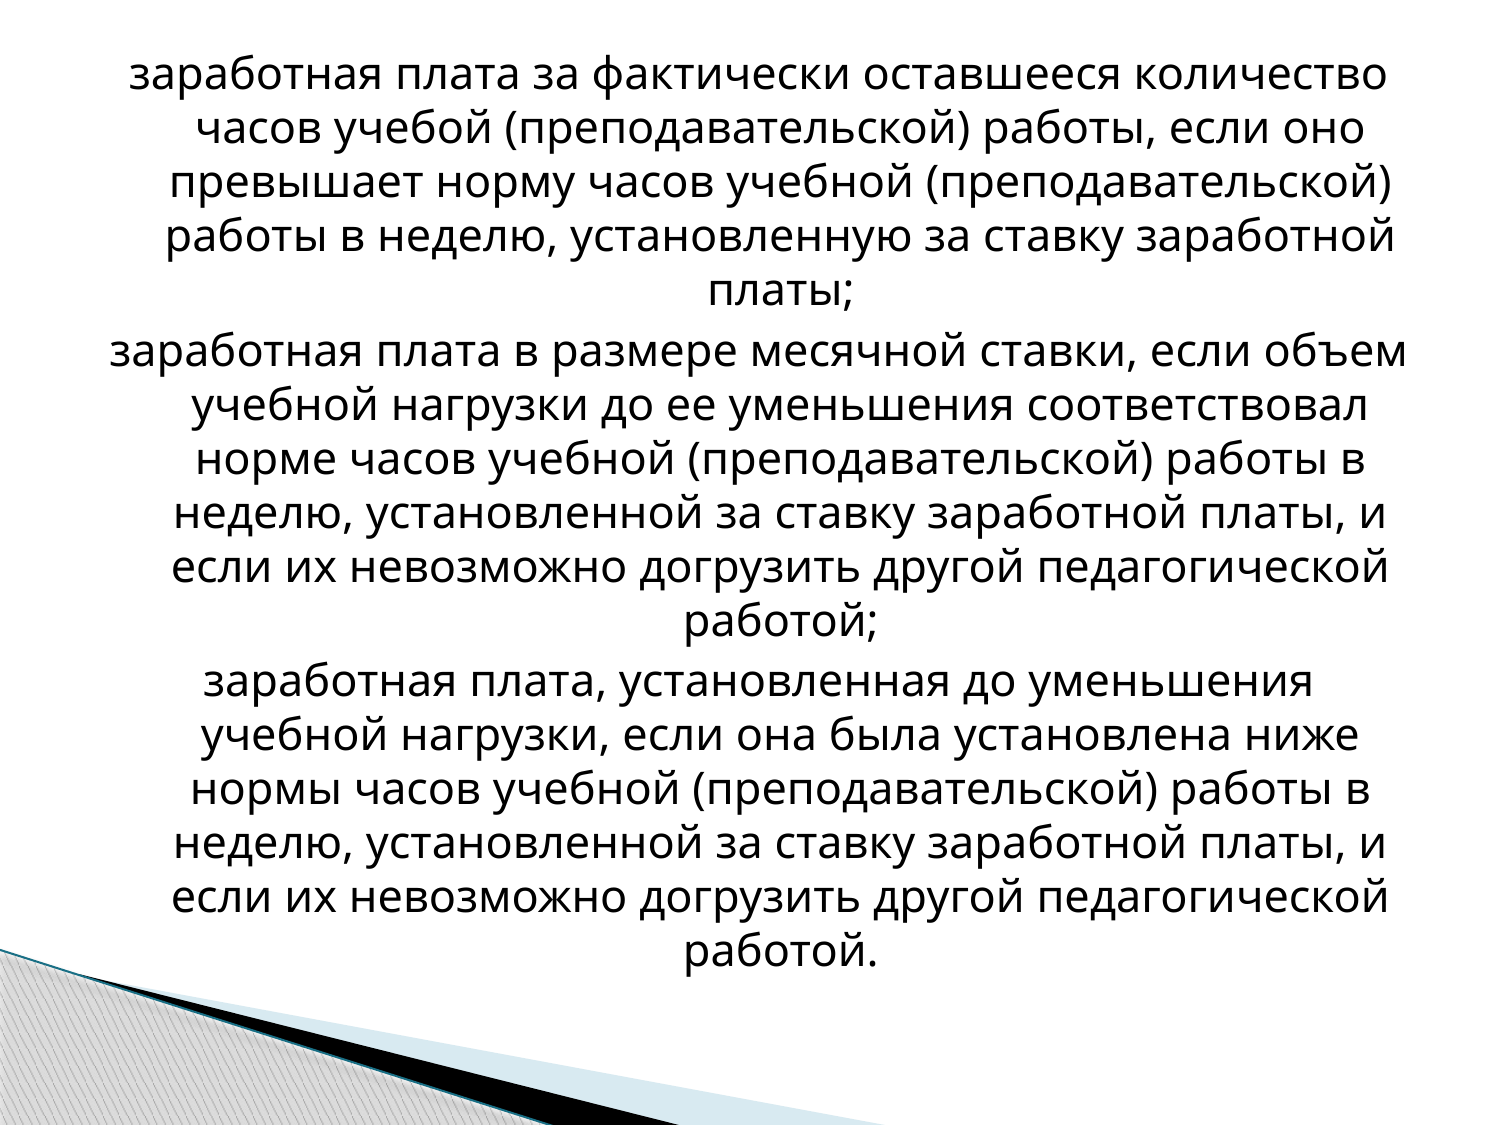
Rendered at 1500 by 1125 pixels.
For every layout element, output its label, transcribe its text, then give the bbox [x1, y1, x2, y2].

list заработная плата за фактически оставшееся количество часов учебой (преподавательской) работы, если оно превышает норму часов учебной (преподавательской) работы в неделю, установленную за ставку заработной платы; заработная плата в размере месячной ставки, если объем учебной нагрузки до ее уменьшения соответствовал норме часов учебной (преподавательской) работы в неделю, установленной за ставку заработной платы, и если их невозможно догрузить другой педагогической работой; заработная плата, установленная до уменьшения учебной нагрузки, если она была установлена ниже нормы часов учебной (преподавательской) работы в неделю, установленной за ставку заработной платы, и если их невозможно догрузить другой педагогической работой. [75, 37, 1425, 1005]
